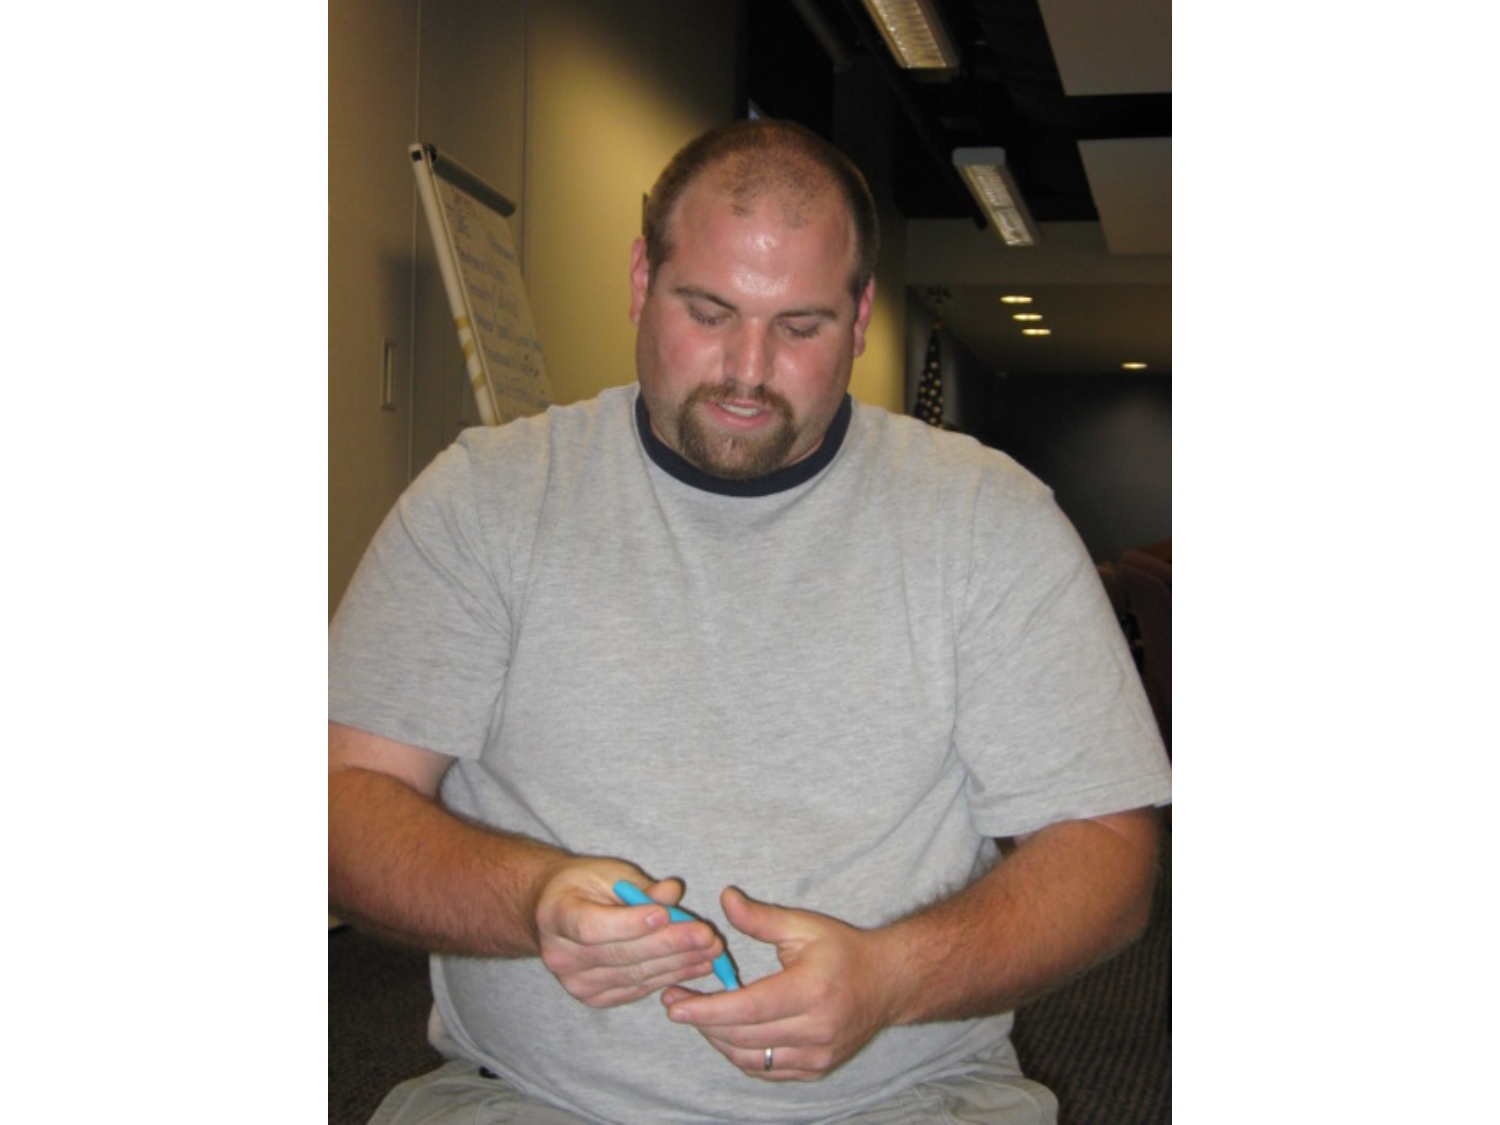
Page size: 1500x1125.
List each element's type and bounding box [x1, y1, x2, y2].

picture [327, 0, 1173, 1125]
